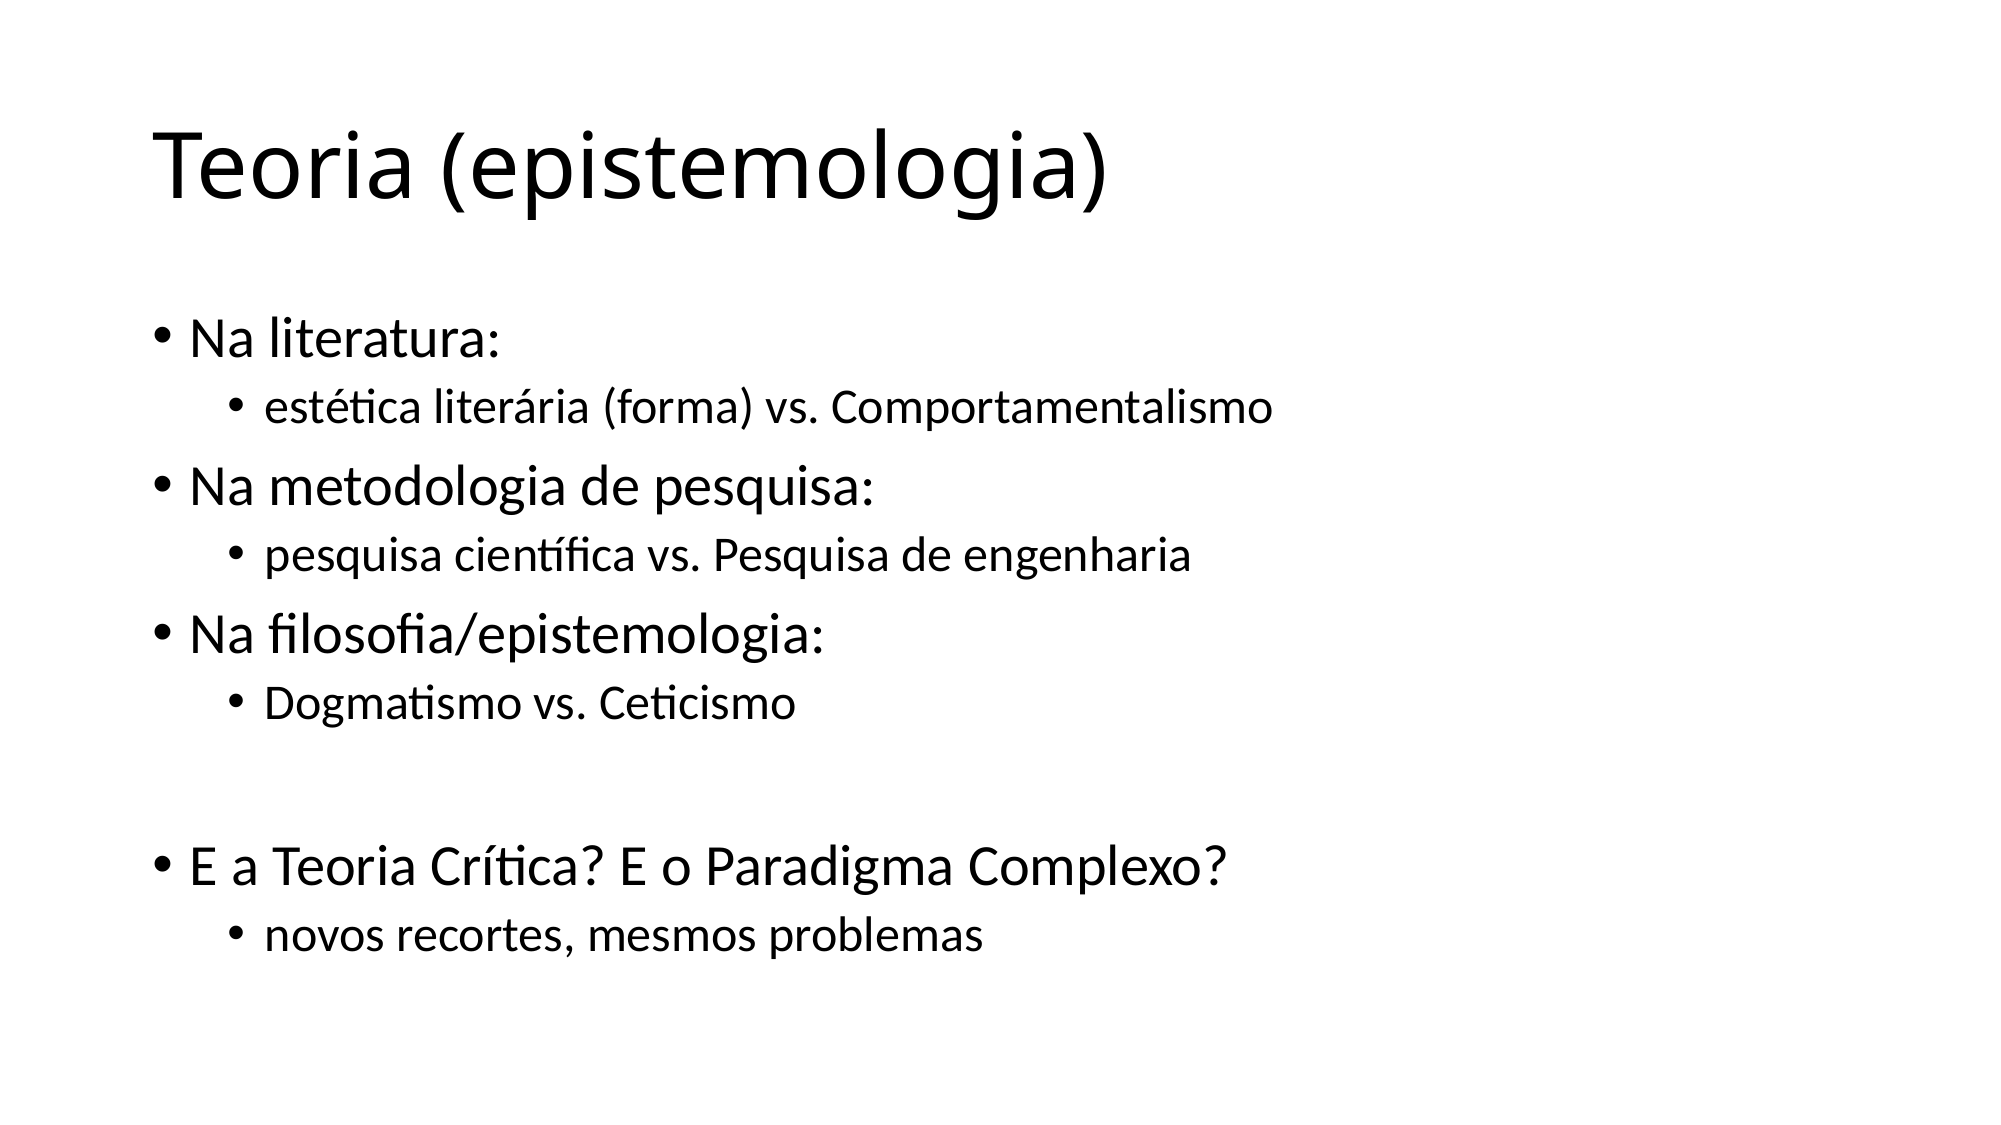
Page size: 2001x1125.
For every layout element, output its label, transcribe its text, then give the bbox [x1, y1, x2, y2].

list Na literatura: estética literária (forma) vs. Comportamentalismo Na metodologia de pesquisa: pesquisa científica vs. Pesquisa de engenharia Na filosofia/epistemologia: Dogmatismo vs. Ceticismo E a Teoria Crítica? E o Paradigma Complexo? novos recortes, mesmos problemas [137, 299, 1863, 1014]
title Teoria (epistemologia) [137, 59, 1863, 278]
